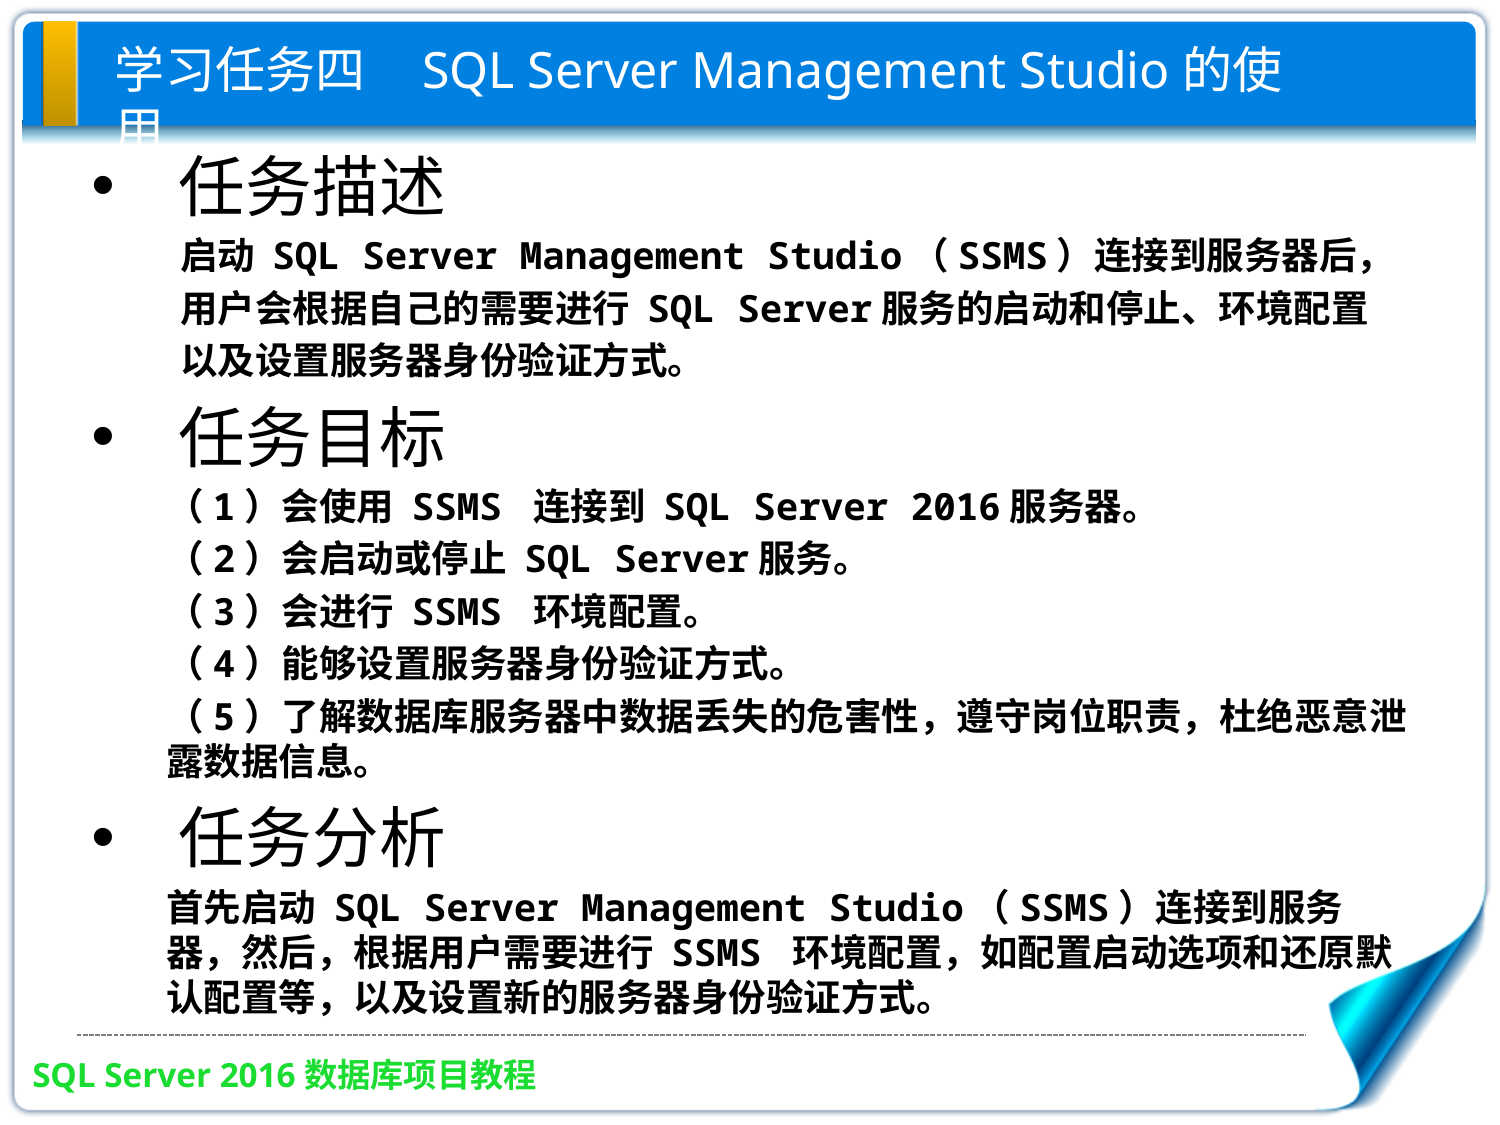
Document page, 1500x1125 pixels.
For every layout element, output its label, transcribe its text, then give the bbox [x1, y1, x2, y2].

picture [0, 0, 1500, 1125]
title 学习任务四 SQL Server Management Studio的使用 [100, 30, 1313, 124]
list 任务描述 启动 SQL Server Management Studio（SSMS）连接到服务器后， 用户会根据自己的需要进行 SQL Server服务的启动和停止、环境配置 以及设置服务器身份验证方式。 任务目标 （1）会使用 SSMS 连接到 SQL Server 2016服务器。 （2）会启动或停止 SQL Server服务。 （3）会进行 SSMS 环境配置。 （4）能够设置服务器身份验证方式。 （5）了解数据库服务器中数据丢失的危害性，遵守岗位职责，杜绝恶意泄露数据信息。 任务分析 首先启动 SQL Server Management Studio（SSMS）连接到服务器，然后，根据用户需要进行 SSMS 环境配置，如配置启动选项和还原默认配置等，以及设置新的服务器身份验证方式。 [76, 137, 1427, 1047]
